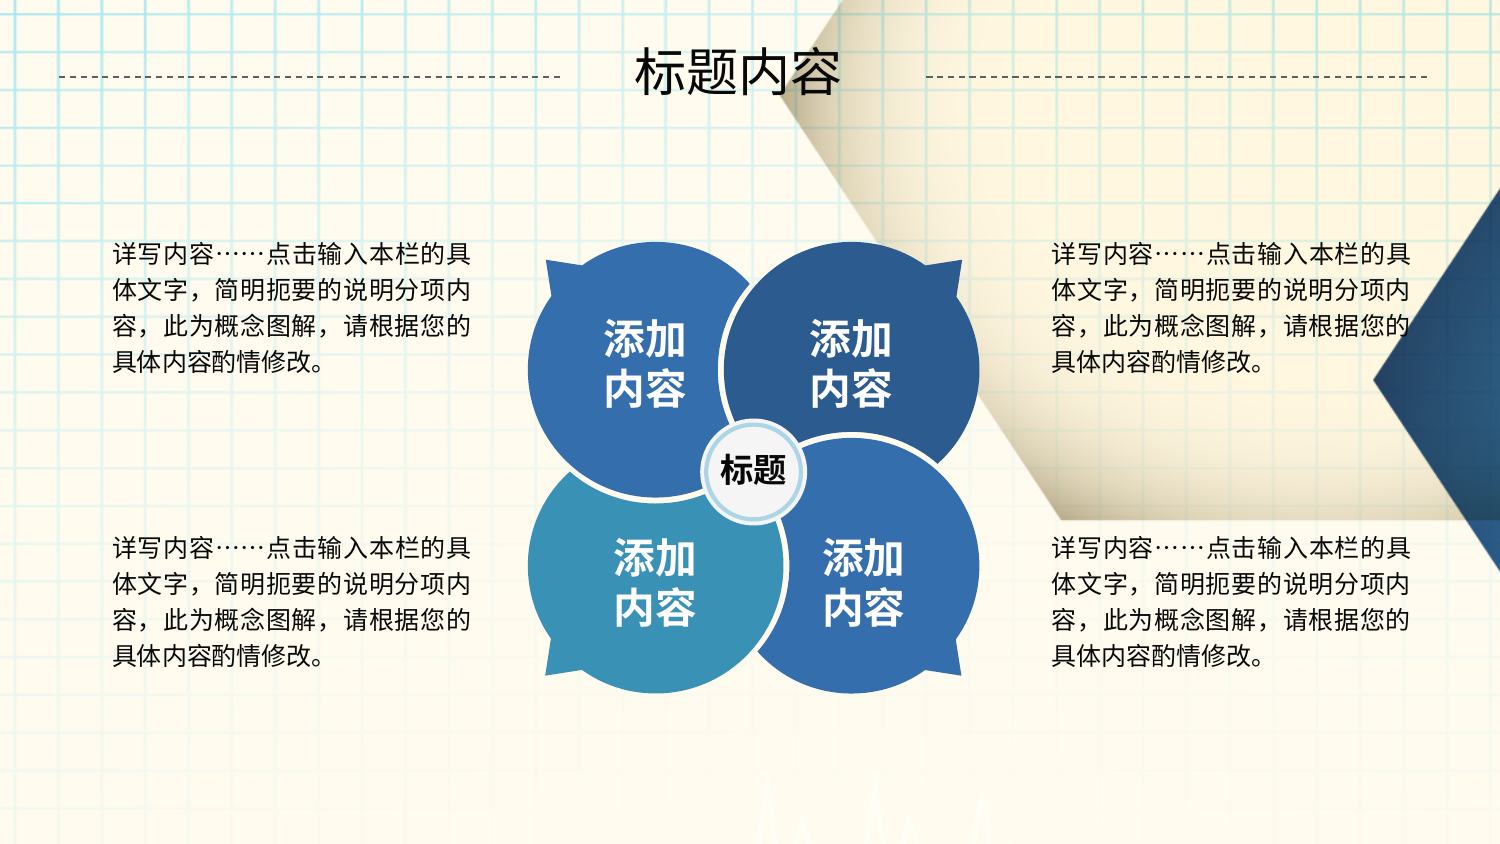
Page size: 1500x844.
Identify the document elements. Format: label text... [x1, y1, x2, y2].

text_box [527, 241, 980, 694]
text_box 详写内容……点击输入本栏的具体文字，简明扼要的说明分项内容，此为概念图解，请根据您的具体内容酌情修改。 [1051, 232, 1412, 377]
text_box 标题内容 [608, 32, 868, 110]
text_box 详写内容……点击输入本栏的具体文字，简明扼要的说明分项内容，此为概念图解，请根据您的具体内容酌情修改。 [112, 232, 472, 377]
text_box 详写内容……点击输入本栏的具体文字，简明扼要的说明分项内容，此为概念图解，请根据您的具体内容酌情修改。 [112, 527, 472, 671]
picture [0, 0, 1500, 844]
text_box 详写内容……点击输入本栏的具体文字，简明扼要的说明分项内容，此为概念图解，请根据您的具体内容酌情修改。 [1051, 527, 1412, 671]
